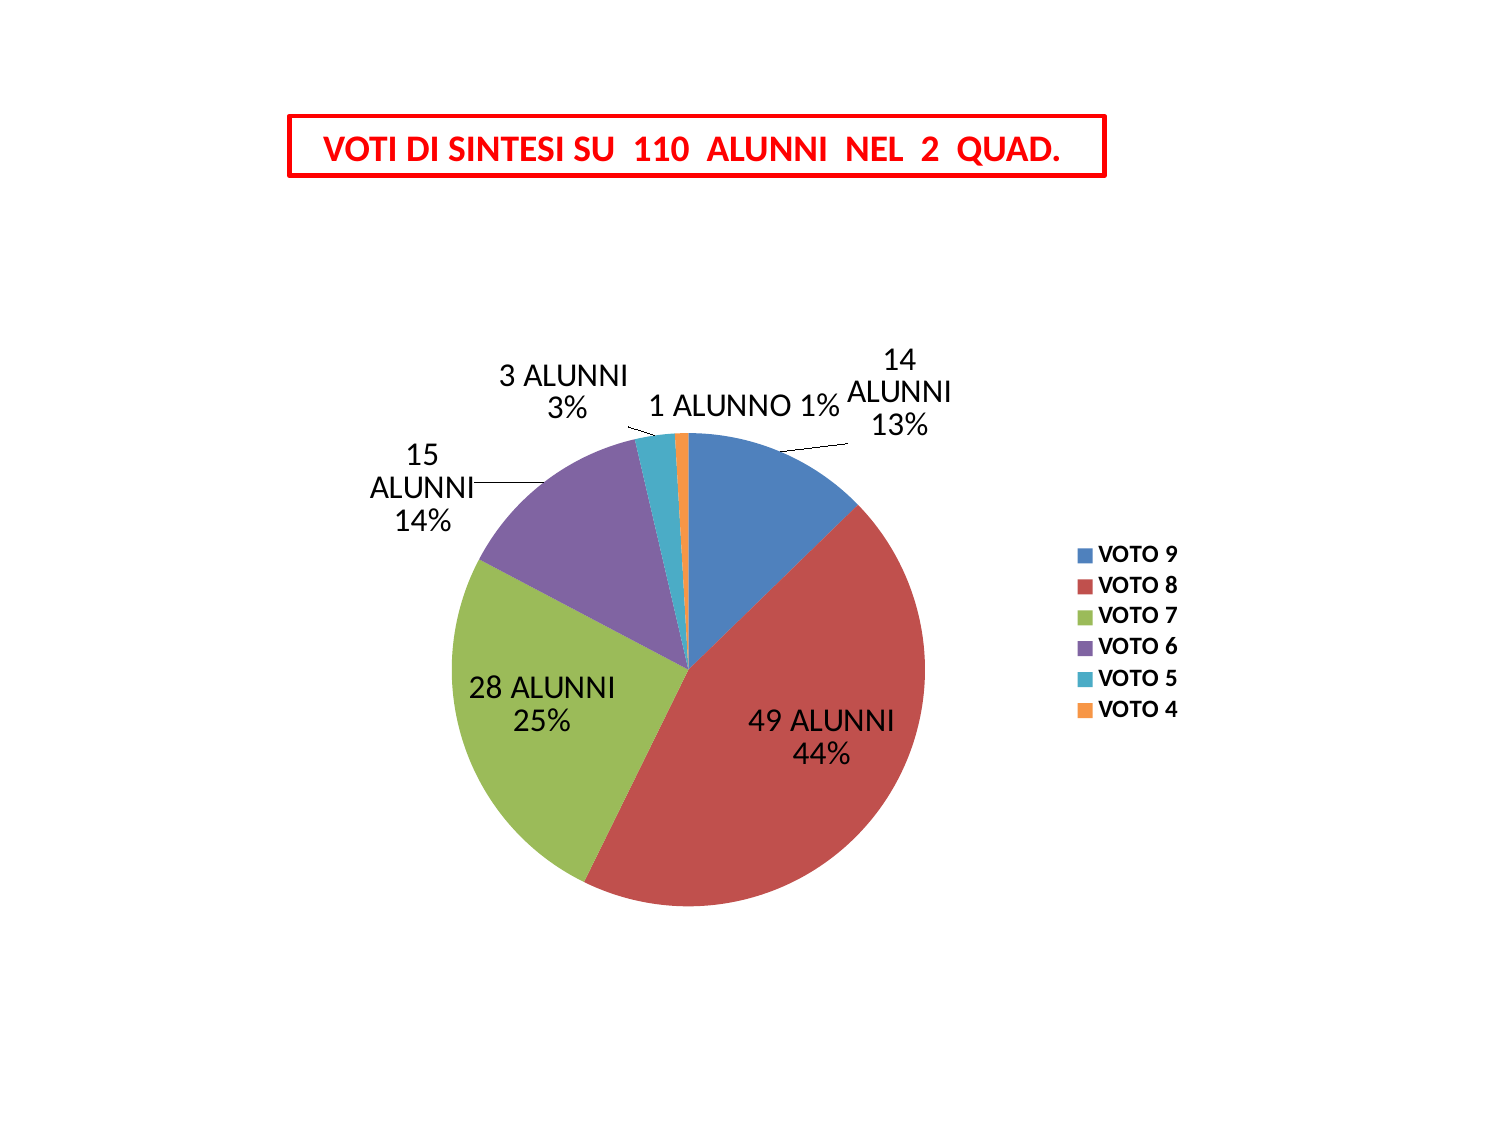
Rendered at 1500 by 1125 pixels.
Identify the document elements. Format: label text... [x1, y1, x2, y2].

text_box VOTI DI SINTESI SU 110 ALUNNI NEL 2 QUAD. [289, 116, 1105, 176]
chart [218, 290, 1200, 977]
